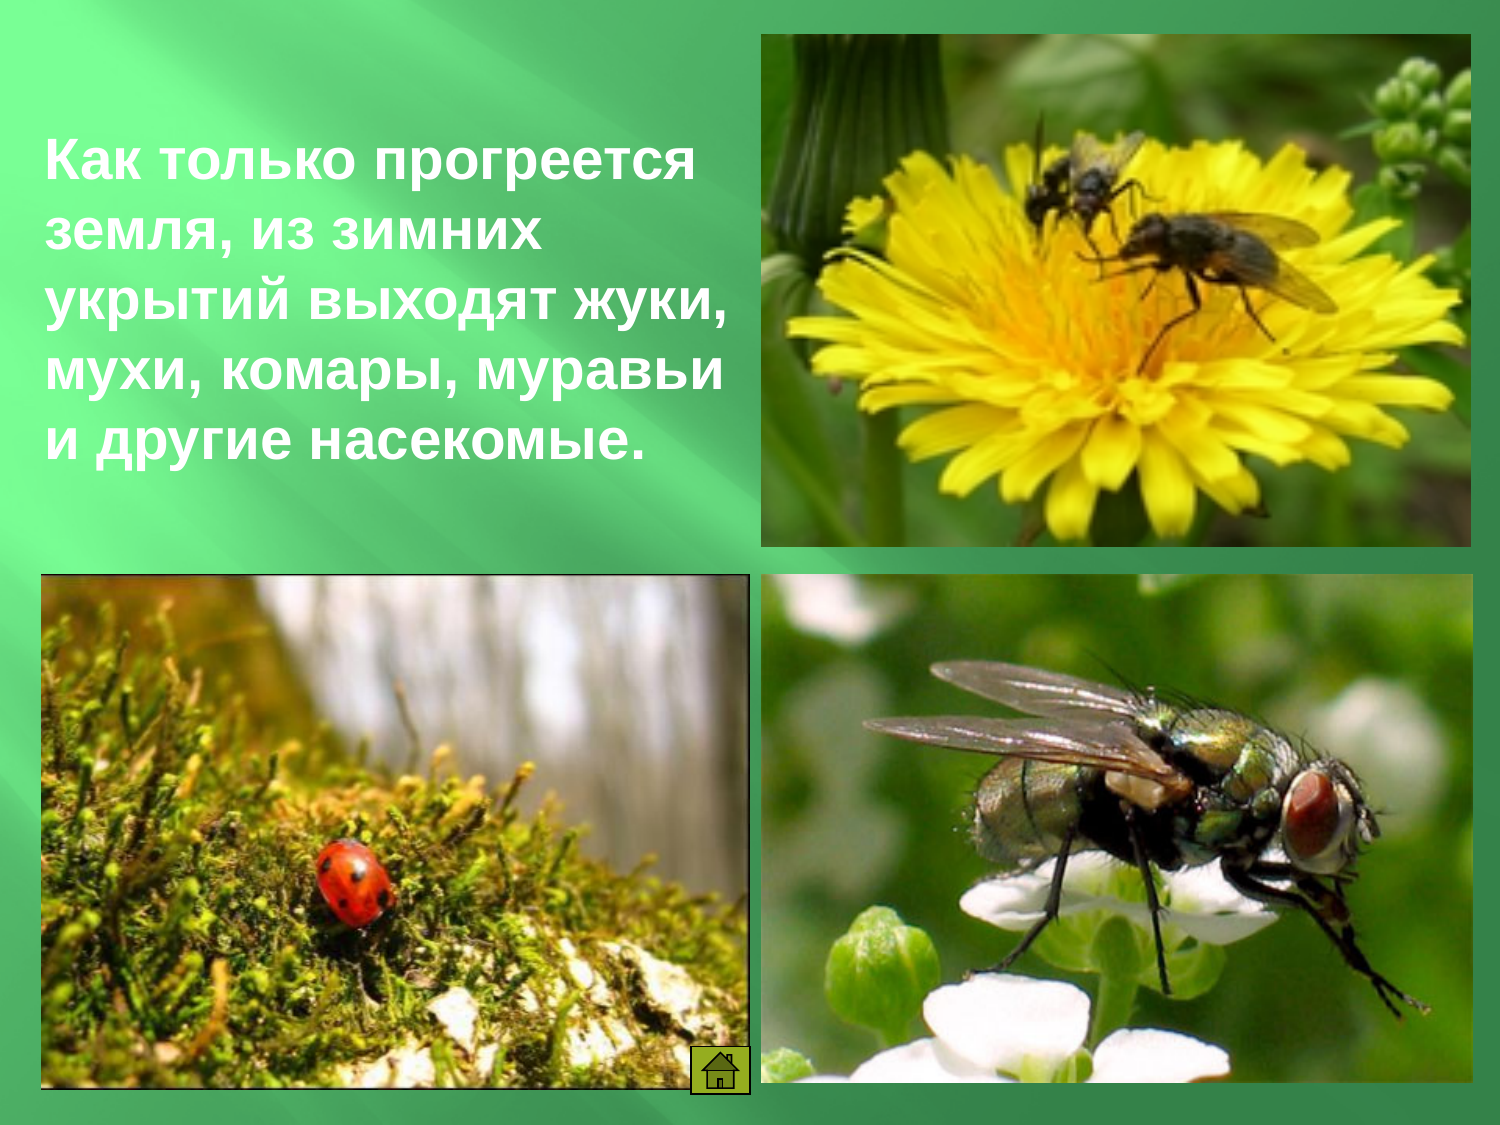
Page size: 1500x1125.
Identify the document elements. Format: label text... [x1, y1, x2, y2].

picture [40, 573, 751, 1091]
picture [761, 34, 1471, 547]
picture [761, 573, 1473, 1083]
text_box Как только прогреется земля, из зимних укрытий выходят жуки, мухи, комары, муравьи и другие насекомые. [29, 113, 761, 479]
